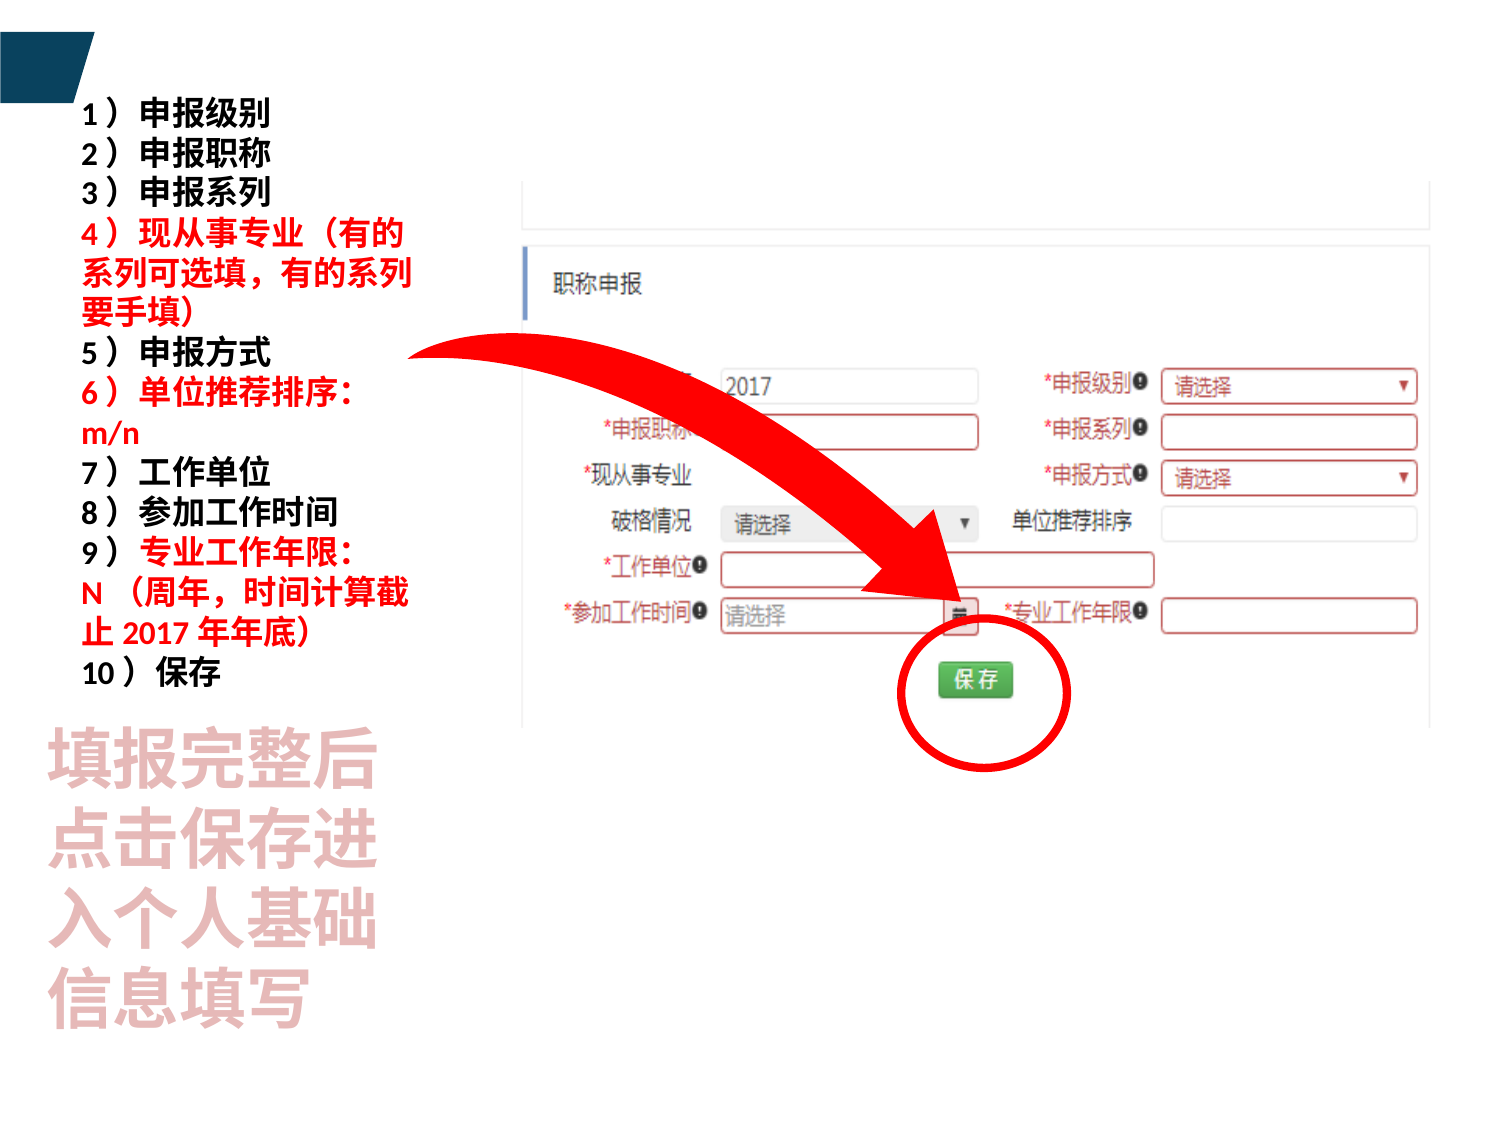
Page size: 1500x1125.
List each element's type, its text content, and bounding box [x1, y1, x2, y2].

text_box [916, 737, 1052, 768]
text_box 1）申报级别 2）申报职称 3）申报系列 4）现从事专业（有的系列可选填，有的系列要手填） 5）申报方式 6）单位推荐排序：m/n 7）工作单位 8）参加工作时间 9）专业工作年限：N（周年，时间计算截止2017年年底） 10）保存 [69, 85, 435, 697]
text_box [435, 331, 501, 366]
picture [506, 181, 1471, 728]
text_box [0, 29, 97, 106]
text_box 填报完整后点击保存进入个人基础信息填写 [34, 710, 435, 1043]
